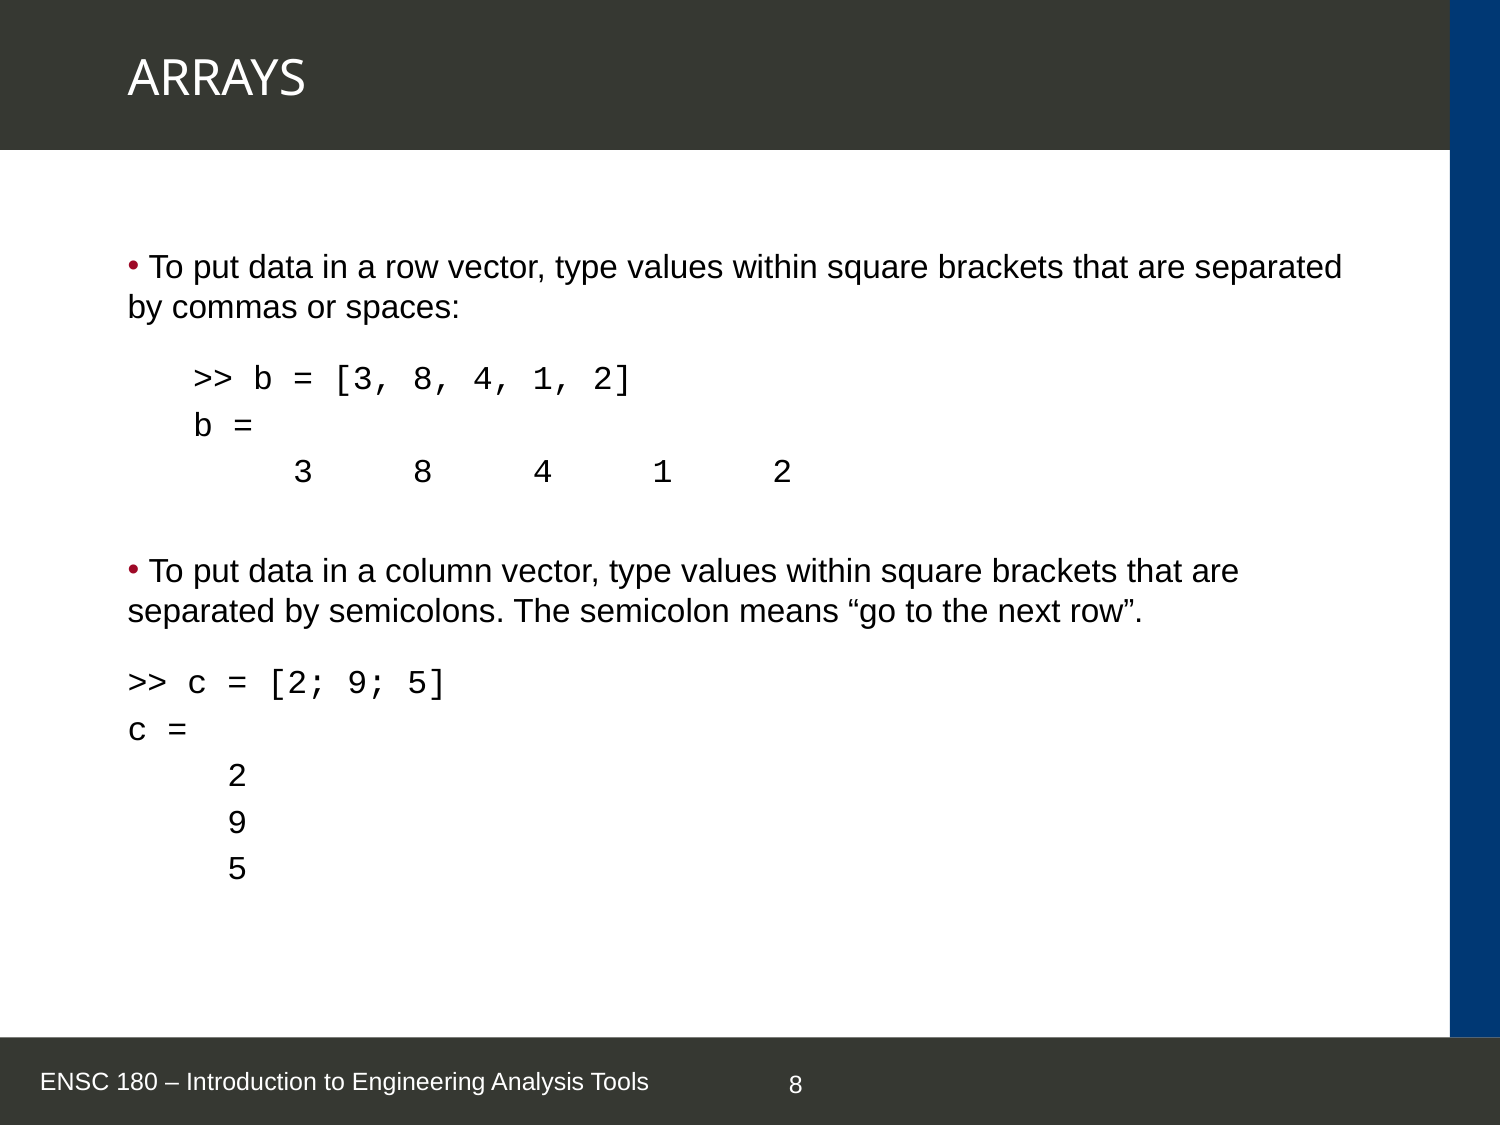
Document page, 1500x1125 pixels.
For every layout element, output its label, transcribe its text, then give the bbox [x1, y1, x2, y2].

title ARRAYS [112, 37, 1450, 138]
list To put data in a row vector, type values within square brackets that are separated by commas or spaces: >> b = [3, 8, 4, 1, 2] b = 3 8 4 1 2 To put data in a column vector, type values within square brackets that are separated by semicolons. The semicolon means “go to the next row”. >> c = [2; 9; 5] c = 2 9 5 [112, 237, 1388, 1029]
footer ENSC 180 – Introduction to Engineering Analysis Tools [24, 1057, 740, 1113]
